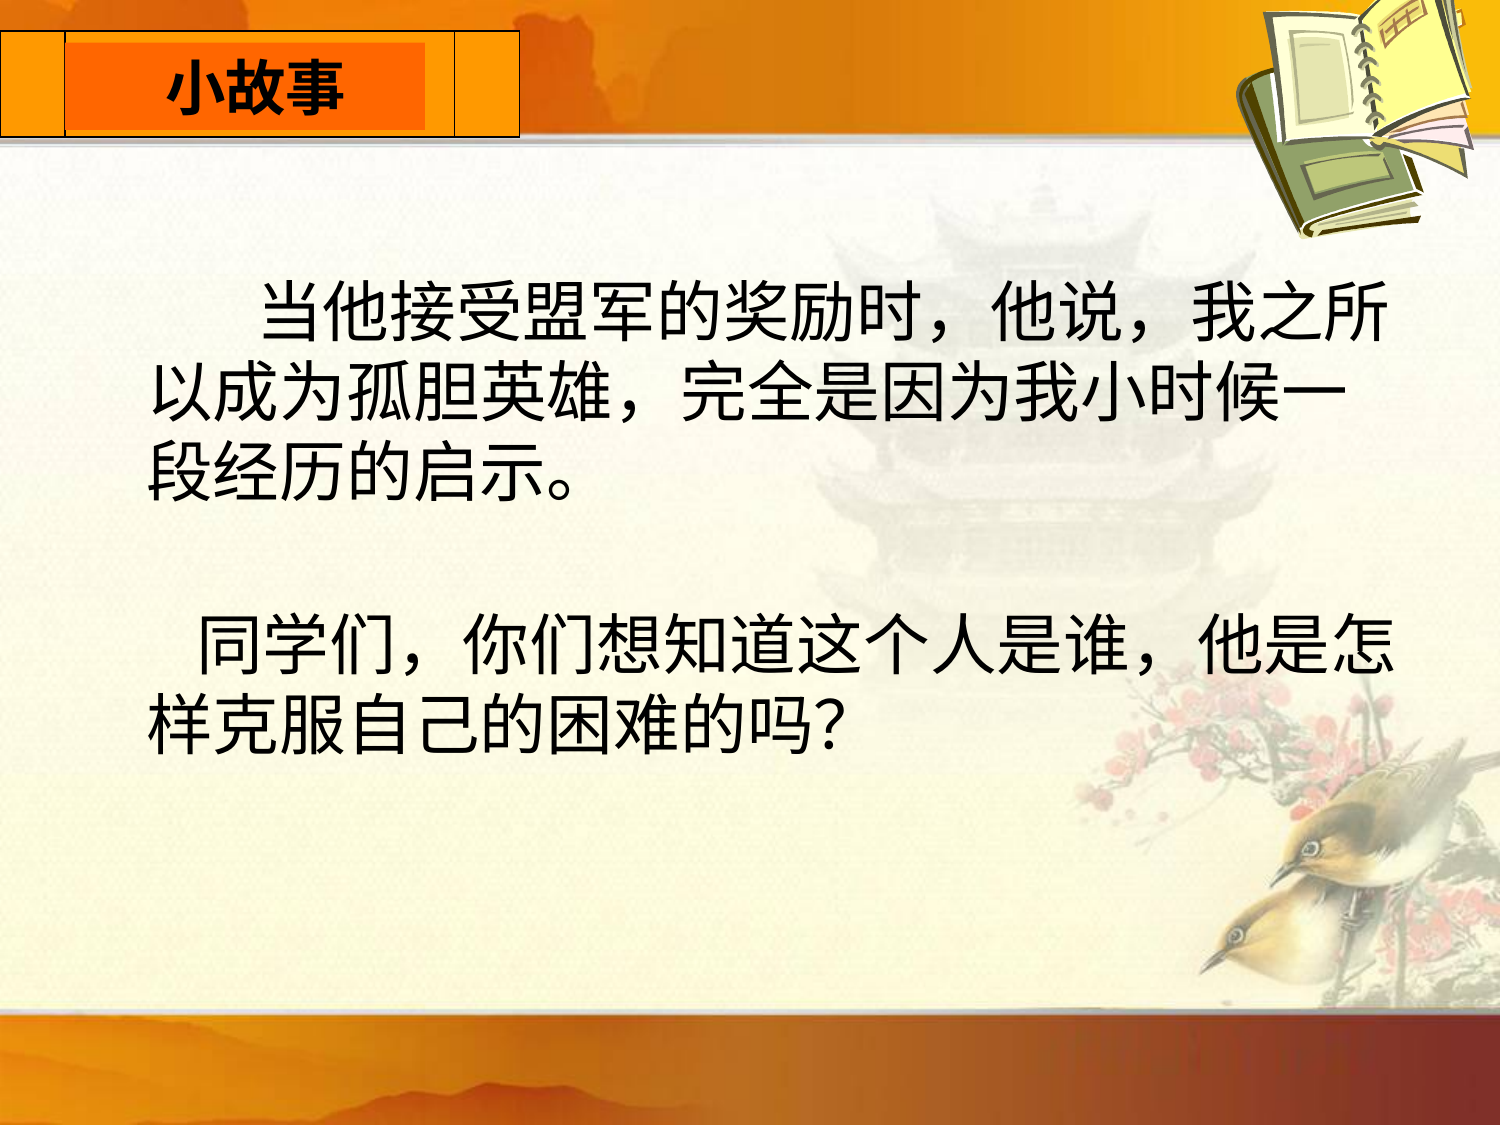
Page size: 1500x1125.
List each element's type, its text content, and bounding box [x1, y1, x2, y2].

text_box 小故事 [64, 42, 425, 130]
picture [0, 0, 1500, 1125]
list 当他接受盟军的奖励时，他说，我之所以成为孤胆英雄，完全是因为我小时候一段经历的启示。 同学们，你们想知道这个人是谁，他是怎样克服自己的困难的吗？ [75, 262, 1425, 1005]
text_box 预习检查 [0, 31, 520, 138]
